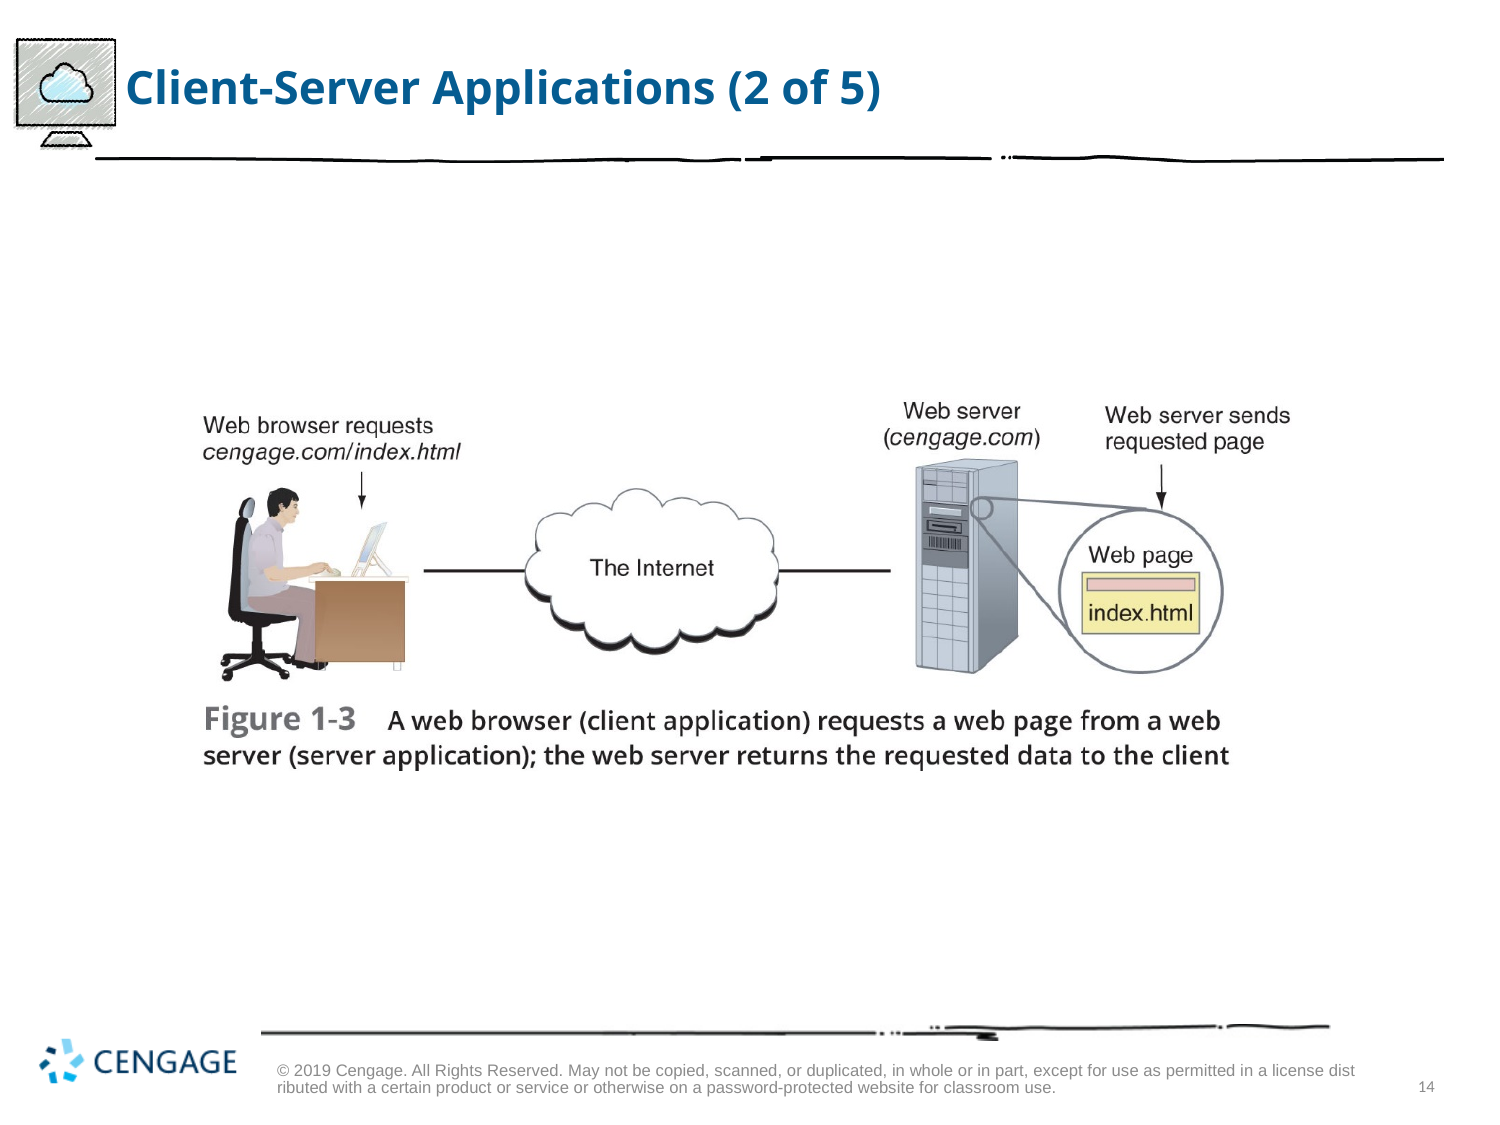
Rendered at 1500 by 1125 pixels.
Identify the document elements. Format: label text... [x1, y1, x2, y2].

picture [19, 1025, 249, 1096]
picture [199, 399, 1292, 773]
picture [13, 36, 117, 151]
footer © 2019 Cengage. All Rights Reserved. May not be copied, scanned, or duplicated, in whole or in part, except for use as permitted in a license distributed with a certain product or service or otherwise on a password-protected website for classroom use. [262, 1050, 1375, 1091]
title Client-Server Applications (2 of 5) [125, 66, 1442, 116]
picture [261, 1024, 1331, 1041]
picture [95, 155, 1444, 163]
